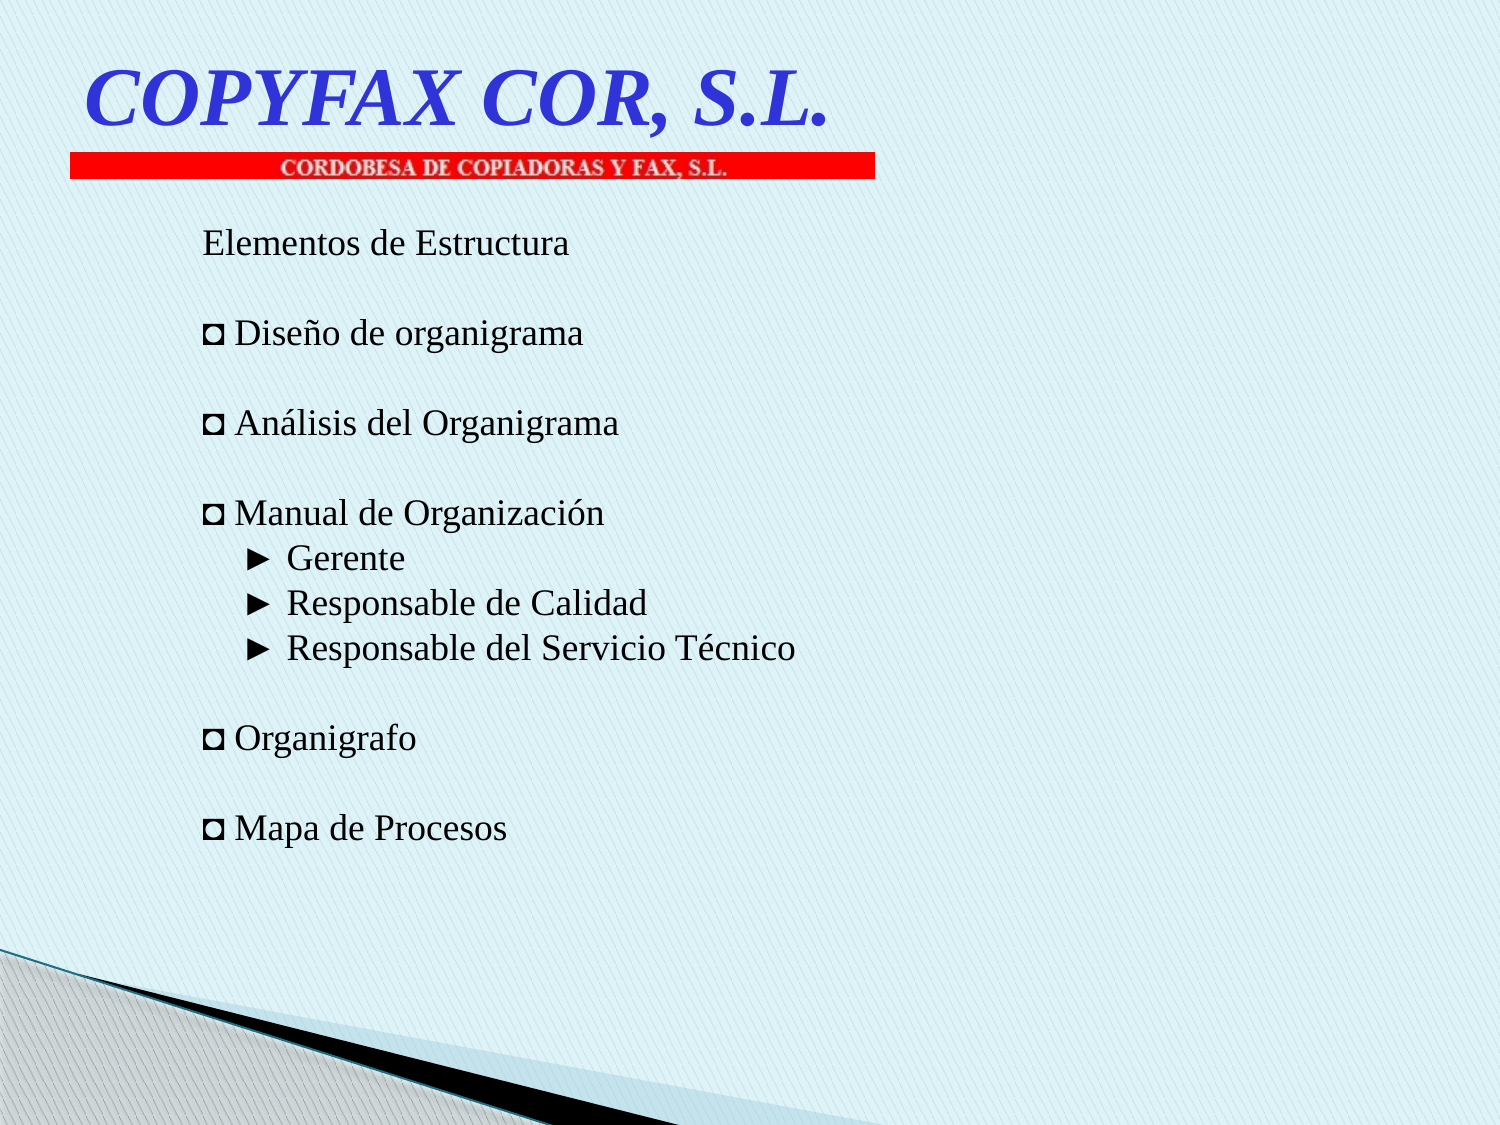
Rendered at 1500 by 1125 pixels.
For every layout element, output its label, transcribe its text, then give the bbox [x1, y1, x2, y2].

text_box COPYFAX COR, S.L. [70, 35, 868, 150]
text_box Elementos de Estructura ◘ Diseño de organigrama ◘ Análisis del Organigrama ◘ Manual de Organización ► Gerente ► Responsable de Calidad ► Responsable del Servicio Técnico ◘ Organigrafo ◘ Mapa de Procesos [187, 210, 938, 856]
picture [70, 152, 876, 180]
